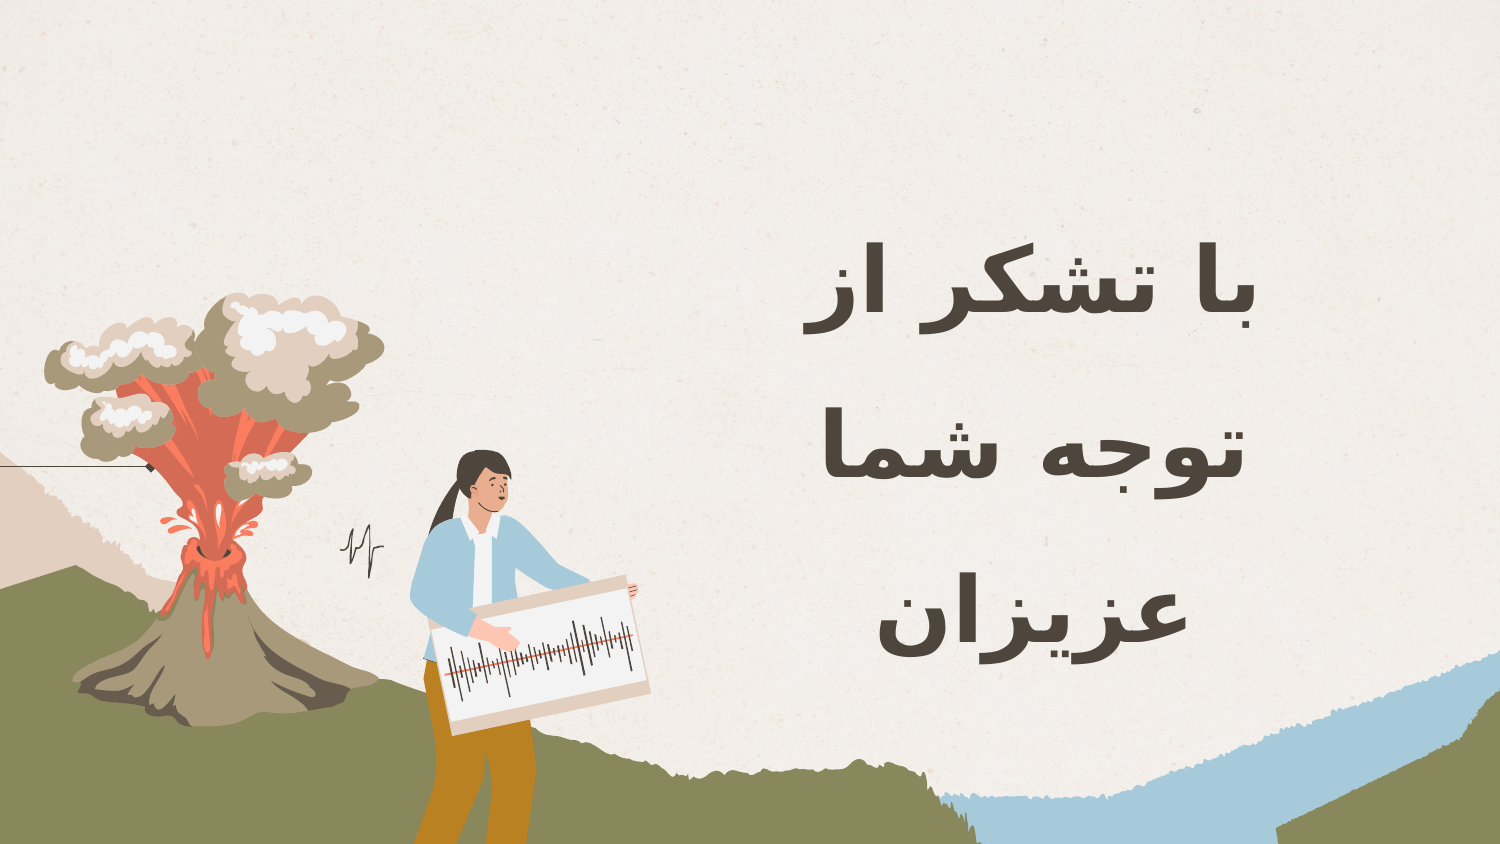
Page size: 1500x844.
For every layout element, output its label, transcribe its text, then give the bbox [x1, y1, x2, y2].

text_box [339, 449, 652, 844]
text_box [36, 285, 385, 727]
text_box با تشکر از توجه شما عزیزان [699, 158, 1371, 669]
